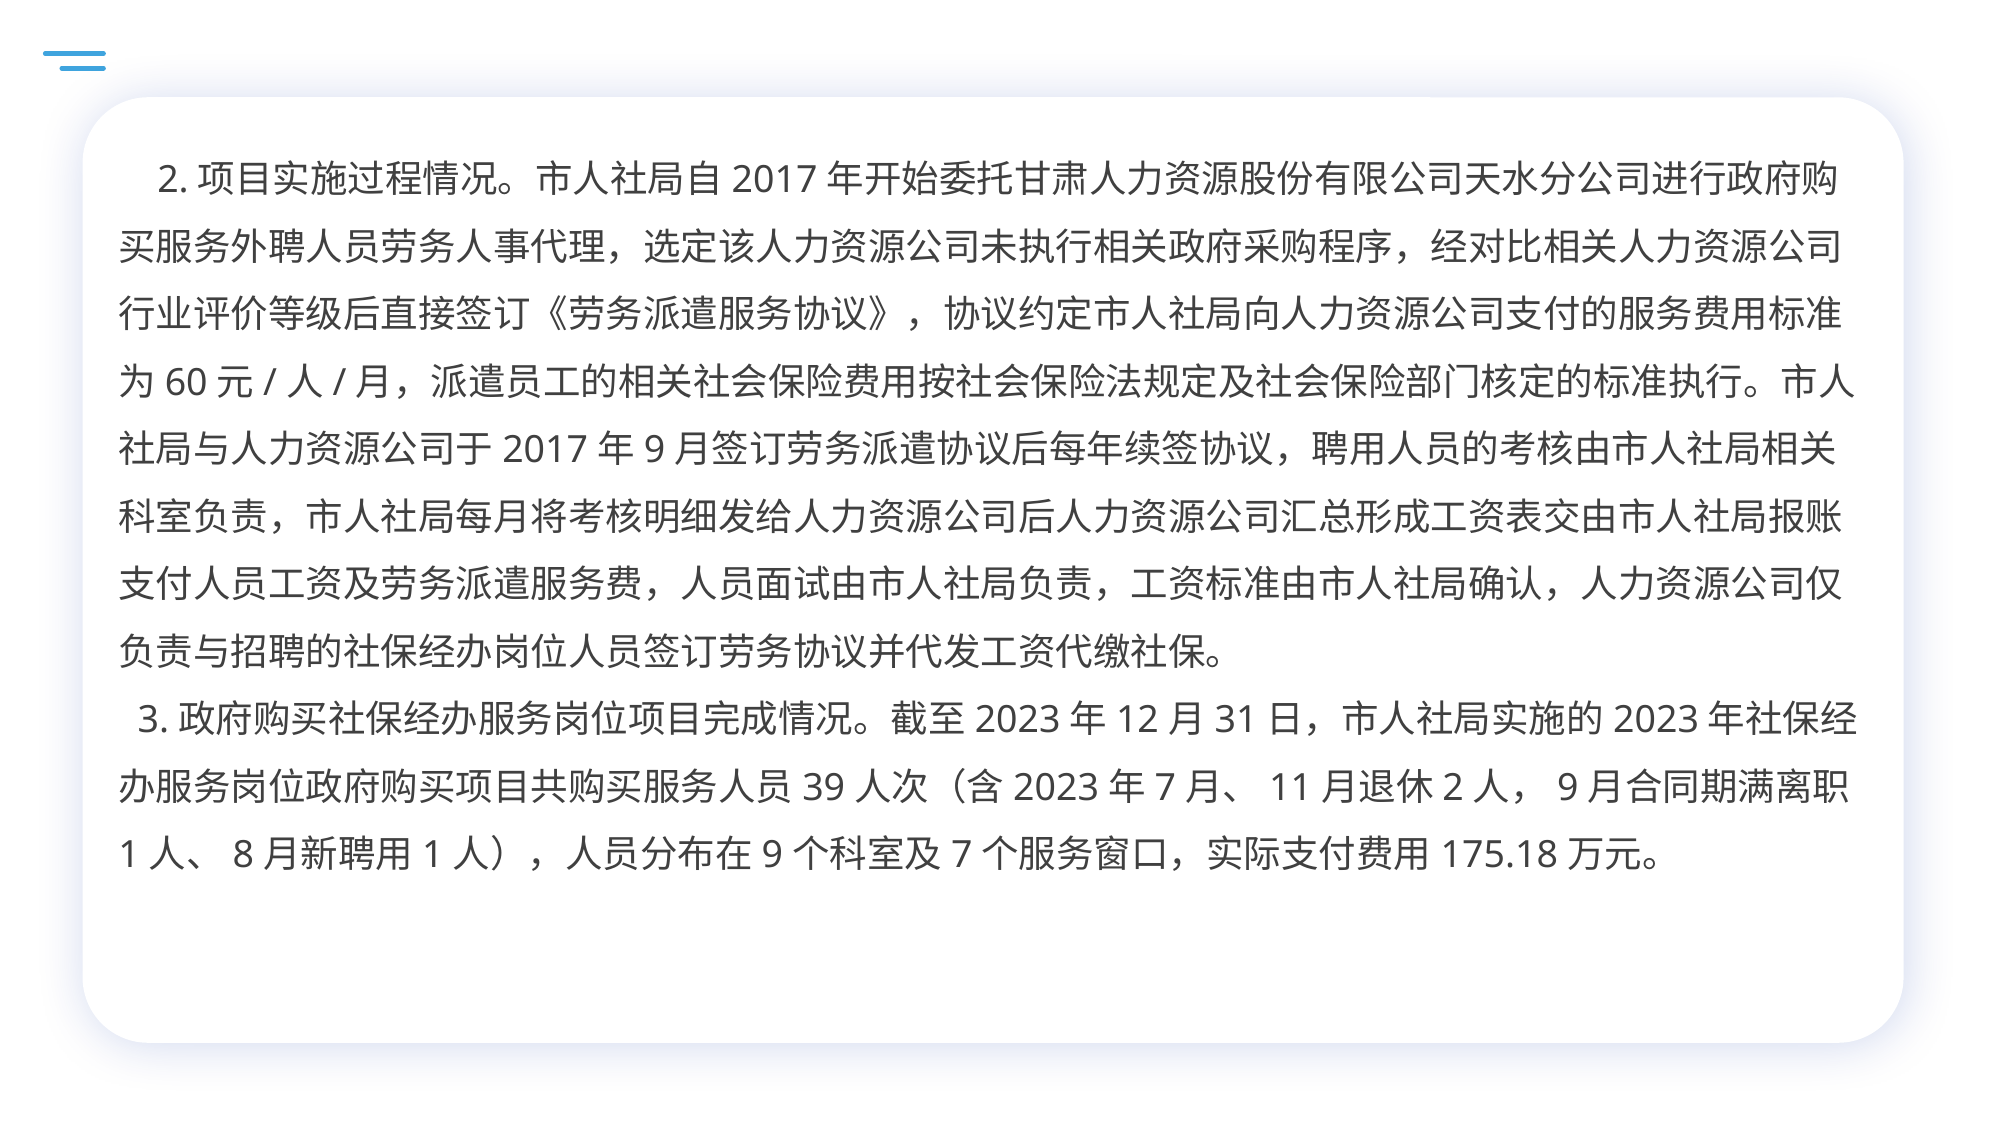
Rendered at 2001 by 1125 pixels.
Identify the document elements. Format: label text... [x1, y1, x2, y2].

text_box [45, 53, 104, 69]
text_box [81, 96, 1905, 1044]
text_box 2.项目实施过程情况。市人社局自2017年开始委托甘肃人力资源股份有限公司天水分公司进行政府购买服务外聘人员劳务人事代理，选定该人力资源公司未执行相关政府采购程序，经对比相关人力资源公司行业评价等级后直接签订《劳务派遣服务协议》，协议约定市人社局向人力资源公司支付的服务费用标准为60元/人/月，派遣员工的相关社会保险费用按社会保险法规定及社会保险部门核定的标准执行。市人社局与人力资源公司于2017年9月签订劳务派遣协议后每年续签协议，聘用人员的考核由市人社局相关科室负责，市人社局每月将考核明细发给人力资源公司后人力资源公司汇总形成工资表交由市人社局报账支付人员工资及劳务派遣服务费，人员面试由市人社局负责，工资标准由市人社局确认，人力资源公司仅负责与招聘的社保经办岗位人员签订劳务协议并代发工资代缴社保。 3.政府购买社保经办服务岗位项目完成情况。截至2023年12月31日，市人社局实施的2023年社保经办服务岗位政府购买项目共购买服务人员39人次（含2023年7月、11月退休2人，9月合同期满离职1人、8月新聘用1人），人员分布在9个科室及7个服务窗口，实际支付费用175.18万元。 [103, 125, 1883, 944]
